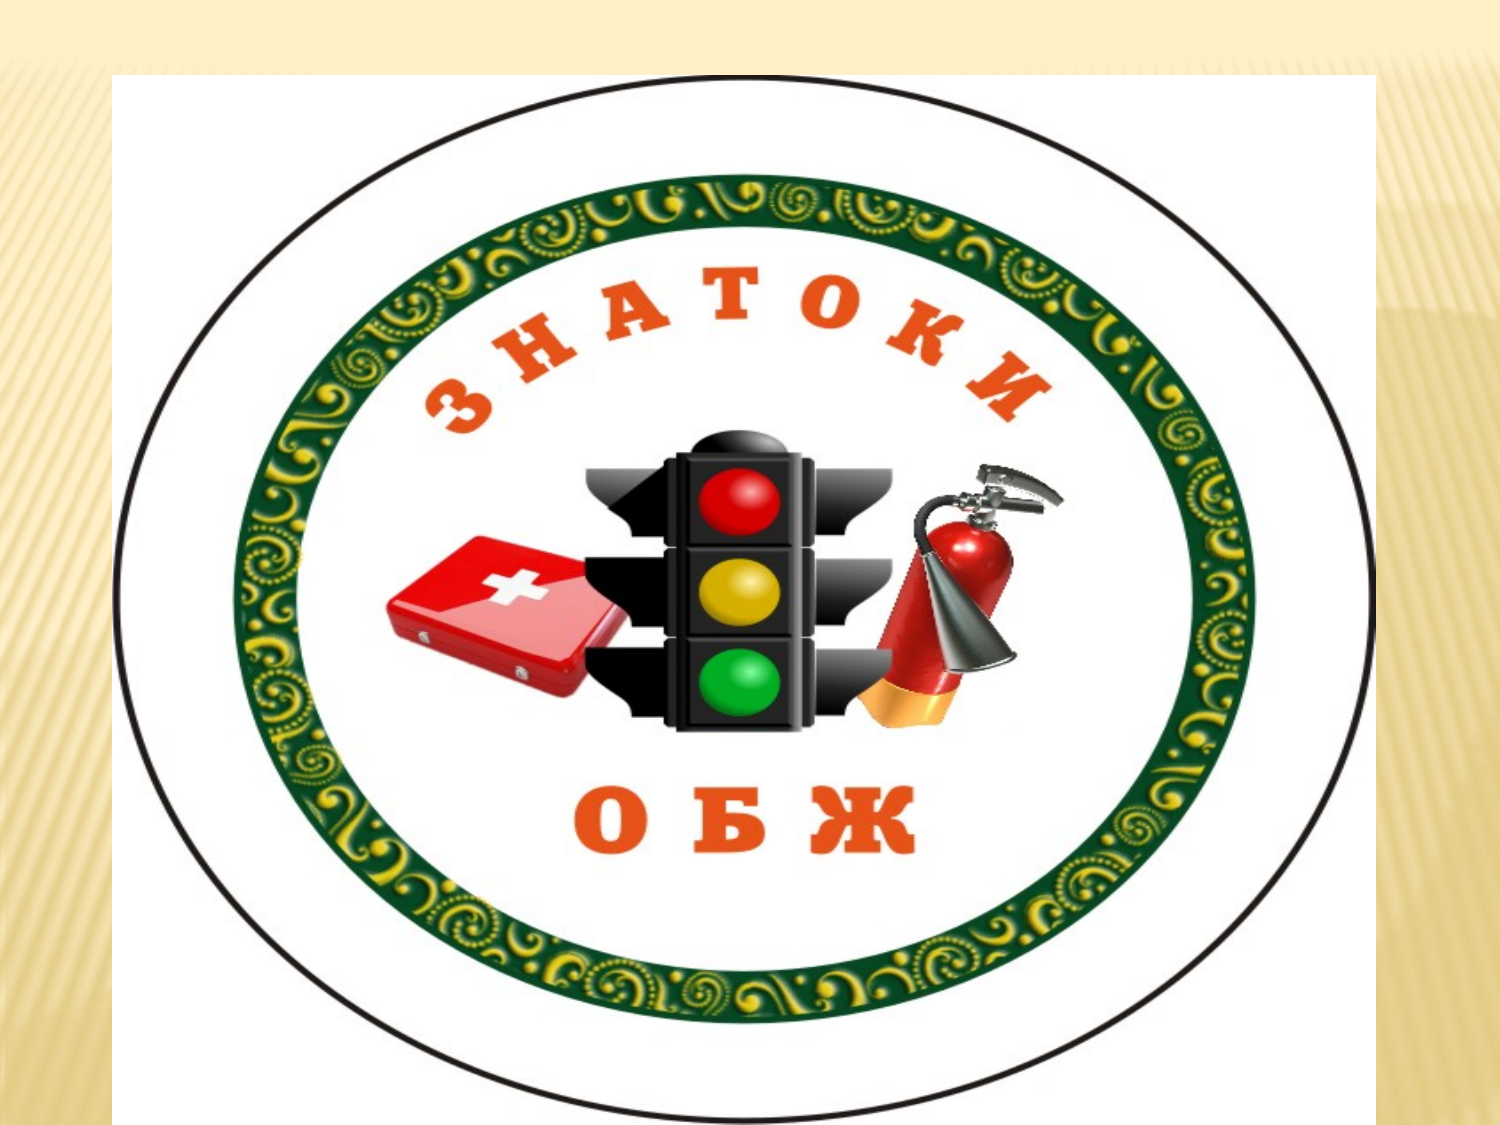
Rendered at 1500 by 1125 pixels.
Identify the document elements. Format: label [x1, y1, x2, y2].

picture [111, 74, 1377, 1125]
